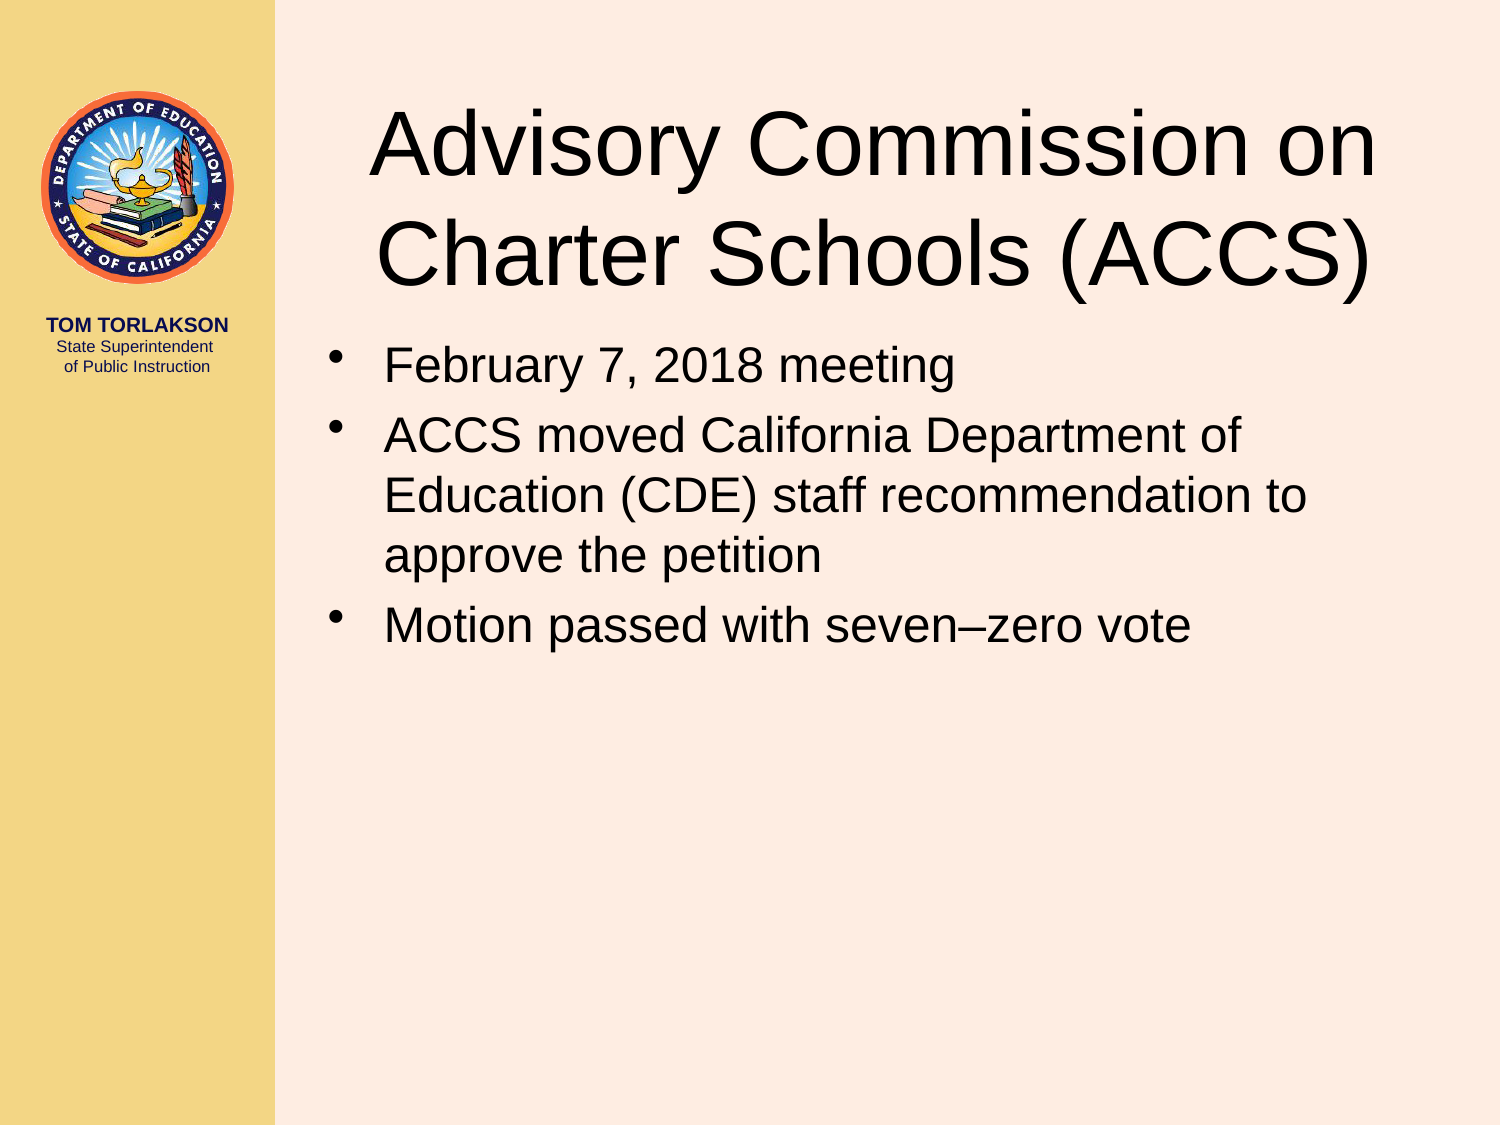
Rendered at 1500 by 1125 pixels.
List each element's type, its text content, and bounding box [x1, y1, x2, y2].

list February 7, 2018 meeting ACCS moved California Department of Education (CDE) staff recommendation to approve the petition Motion passed with seven–zero vote [312, 324, 1438, 1000]
picture [24, 74, 250, 300]
title Advisory Commission on Charter Schools (ACCS) [312, 99, 1438, 288]
